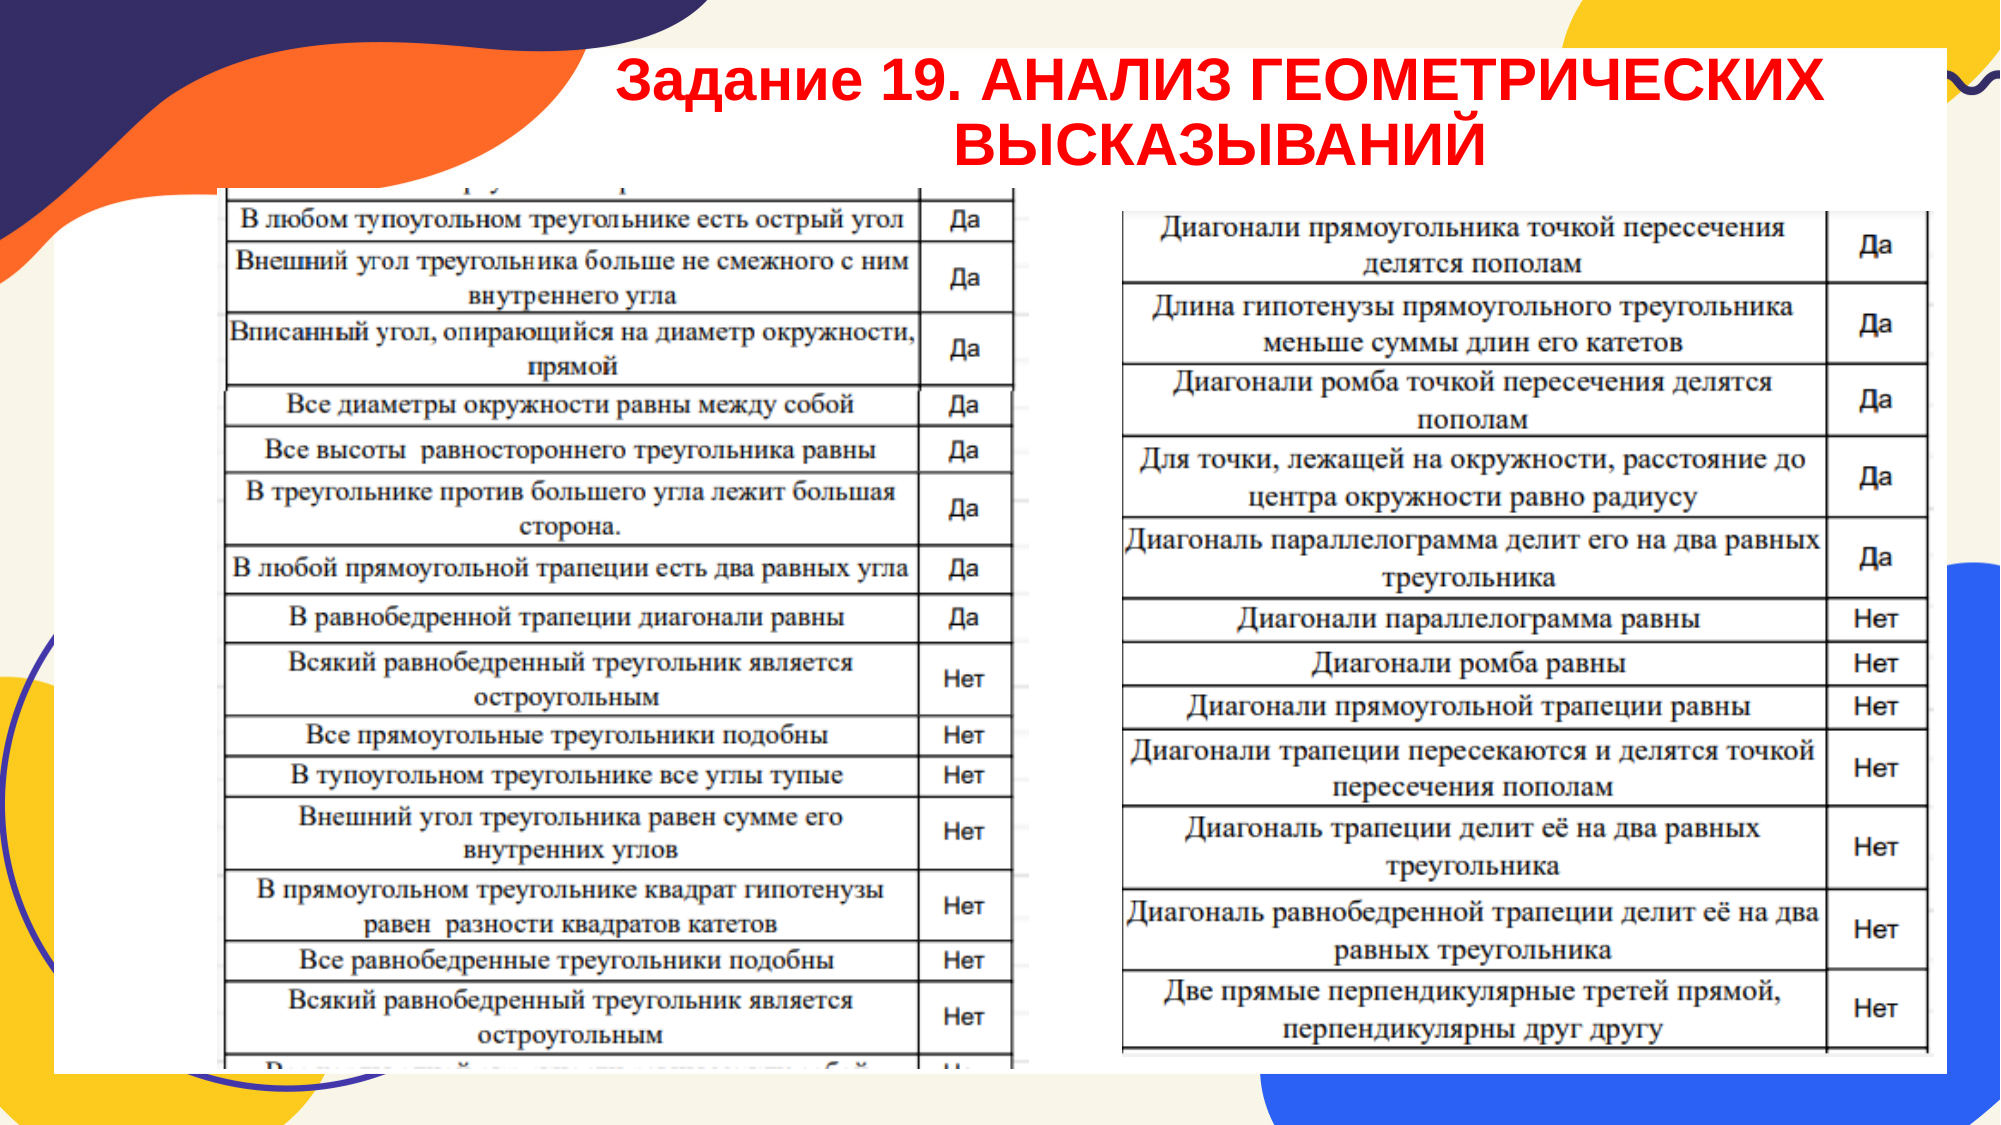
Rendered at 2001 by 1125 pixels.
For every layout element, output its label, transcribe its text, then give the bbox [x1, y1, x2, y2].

text_box Задание 19. АНАЛИЗ ГЕОМЕТРИЧЕСКИХ ВЫСКАЗЫВАНИЙ [539, 41, 1902, 189]
picture [0, 0, 2000, 1125]
